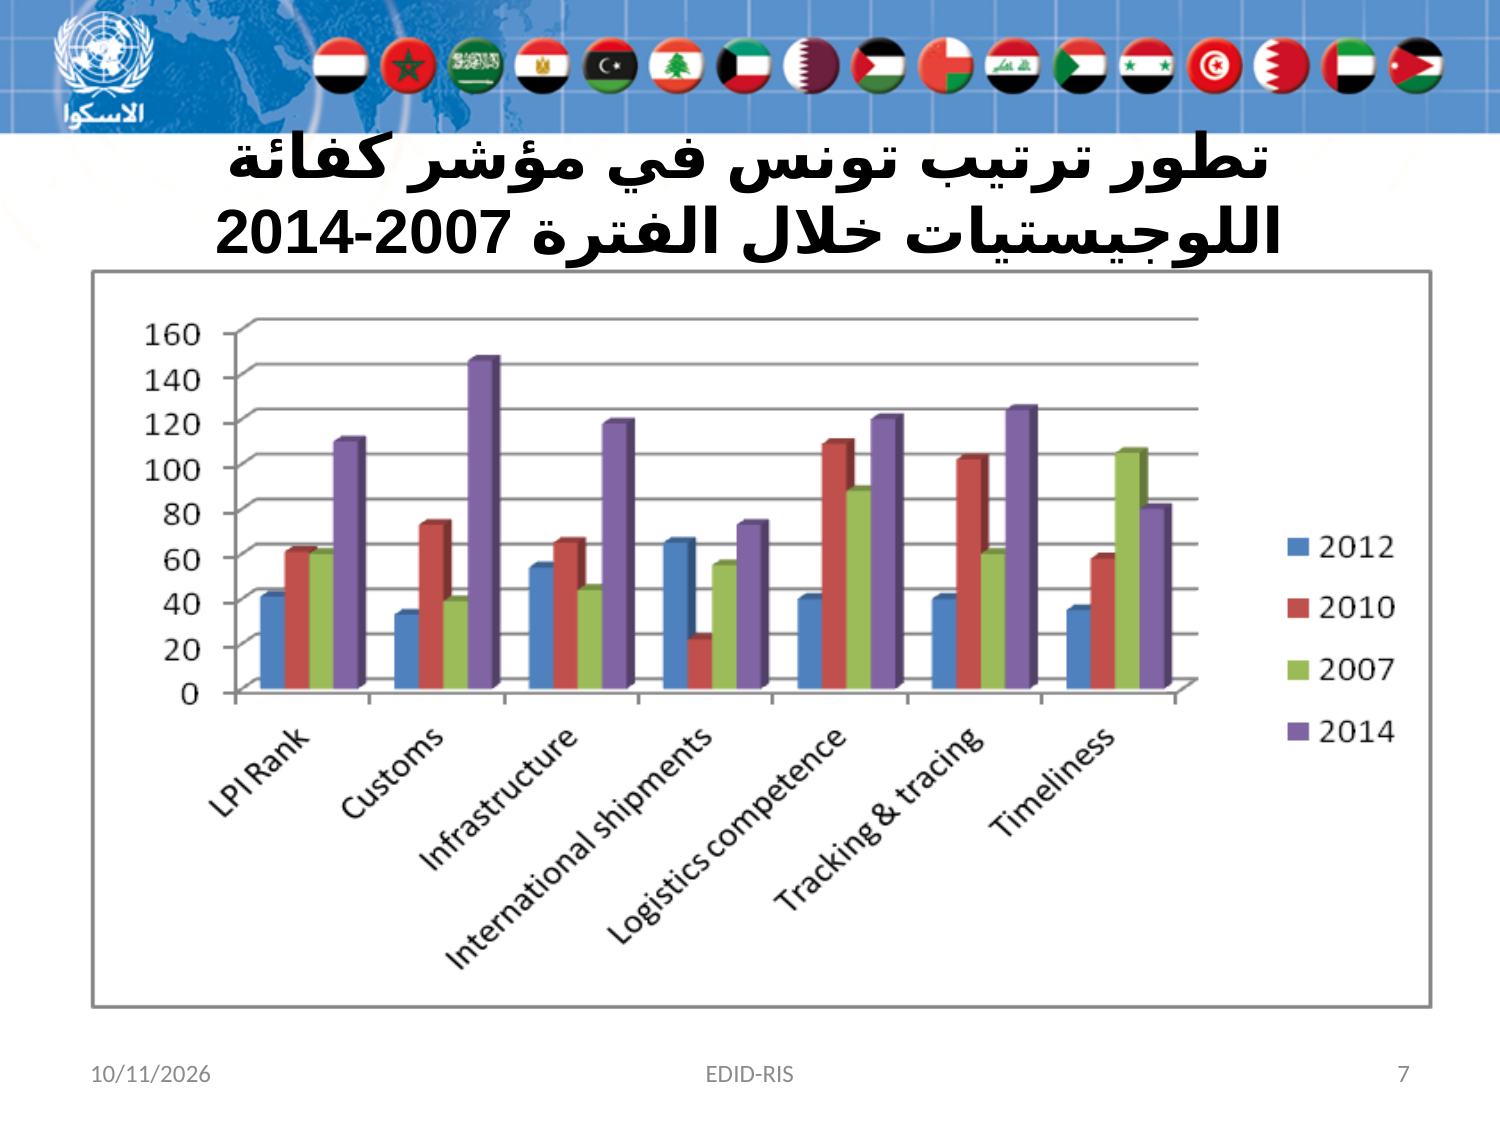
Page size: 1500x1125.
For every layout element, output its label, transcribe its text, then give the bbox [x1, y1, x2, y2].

title تطور ترتيب تونس في مؤشر كفائة اللوجيستيات خلال الفترة 2007-2014 [74, 148, 1426, 233]
slide_number 7 [1074, 1042, 1425, 1103]
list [88, 266, 1436, 1012]
picture [0, 0, 1500, 1125]
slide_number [75, 1042, 425, 1103]
footer EDID-RIS [512, 1042, 988, 1103]
